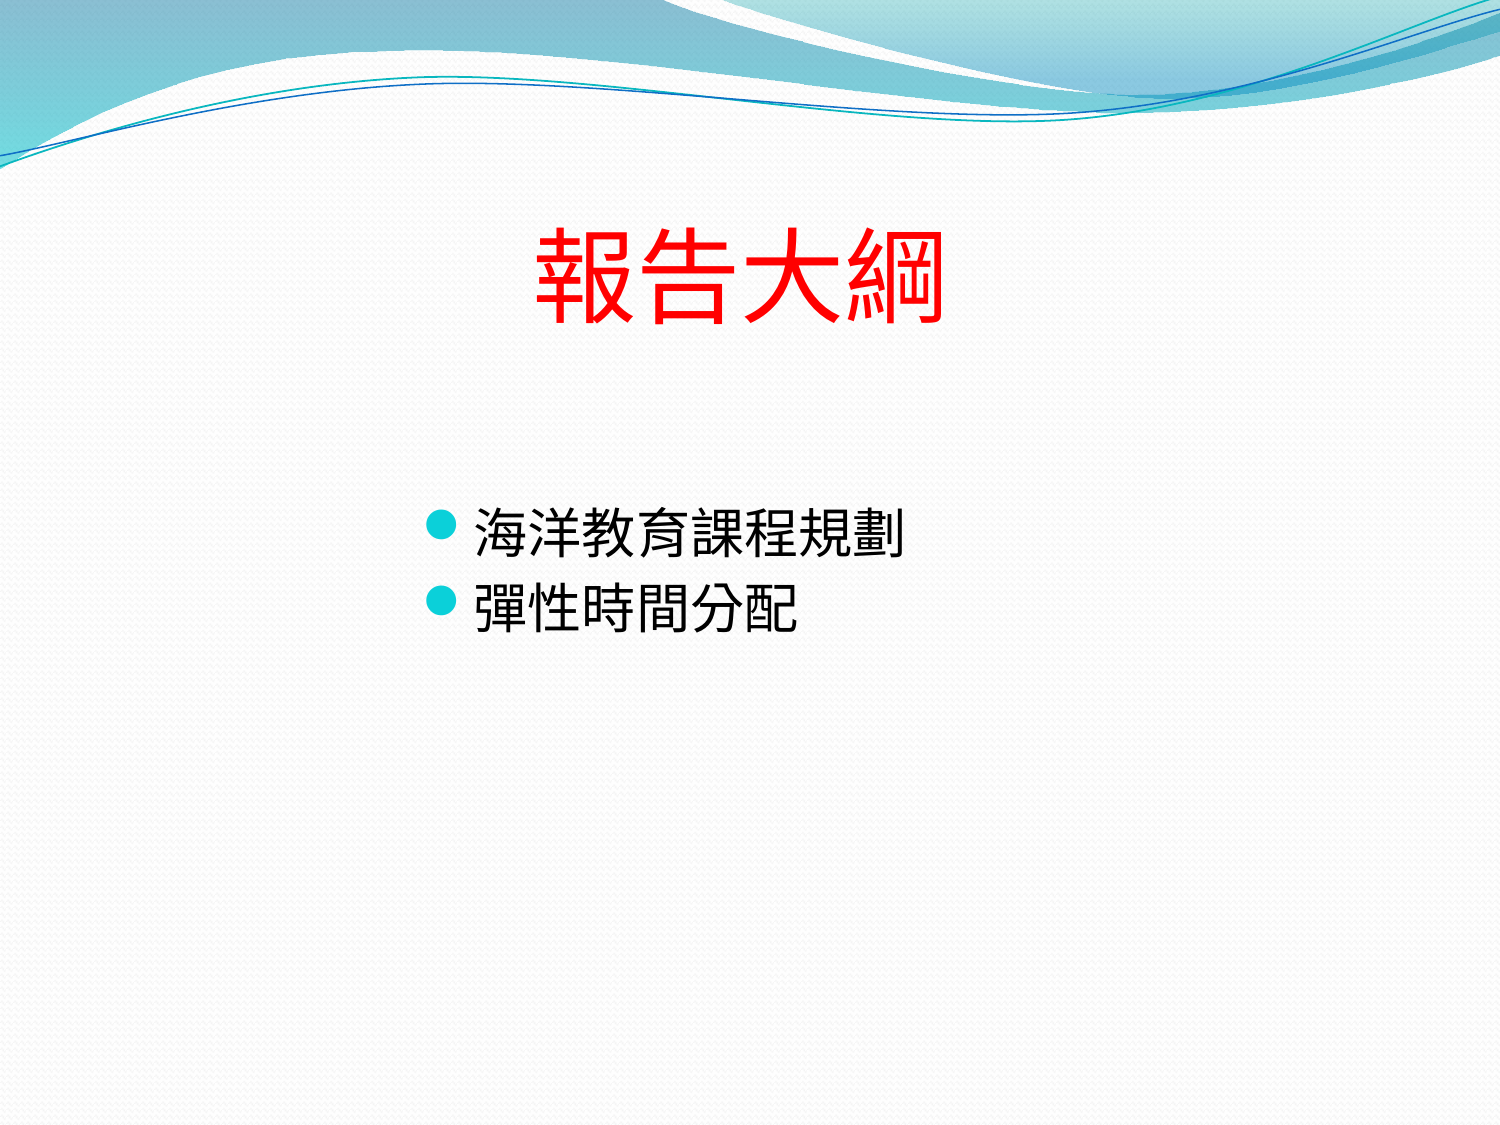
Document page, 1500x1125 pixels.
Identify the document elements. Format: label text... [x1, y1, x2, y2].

title 報告大綱 [88, 149, 1105, 337]
list 海洋教育課程規劃 彈性時間分配 [407, 491, 1170, 782]
